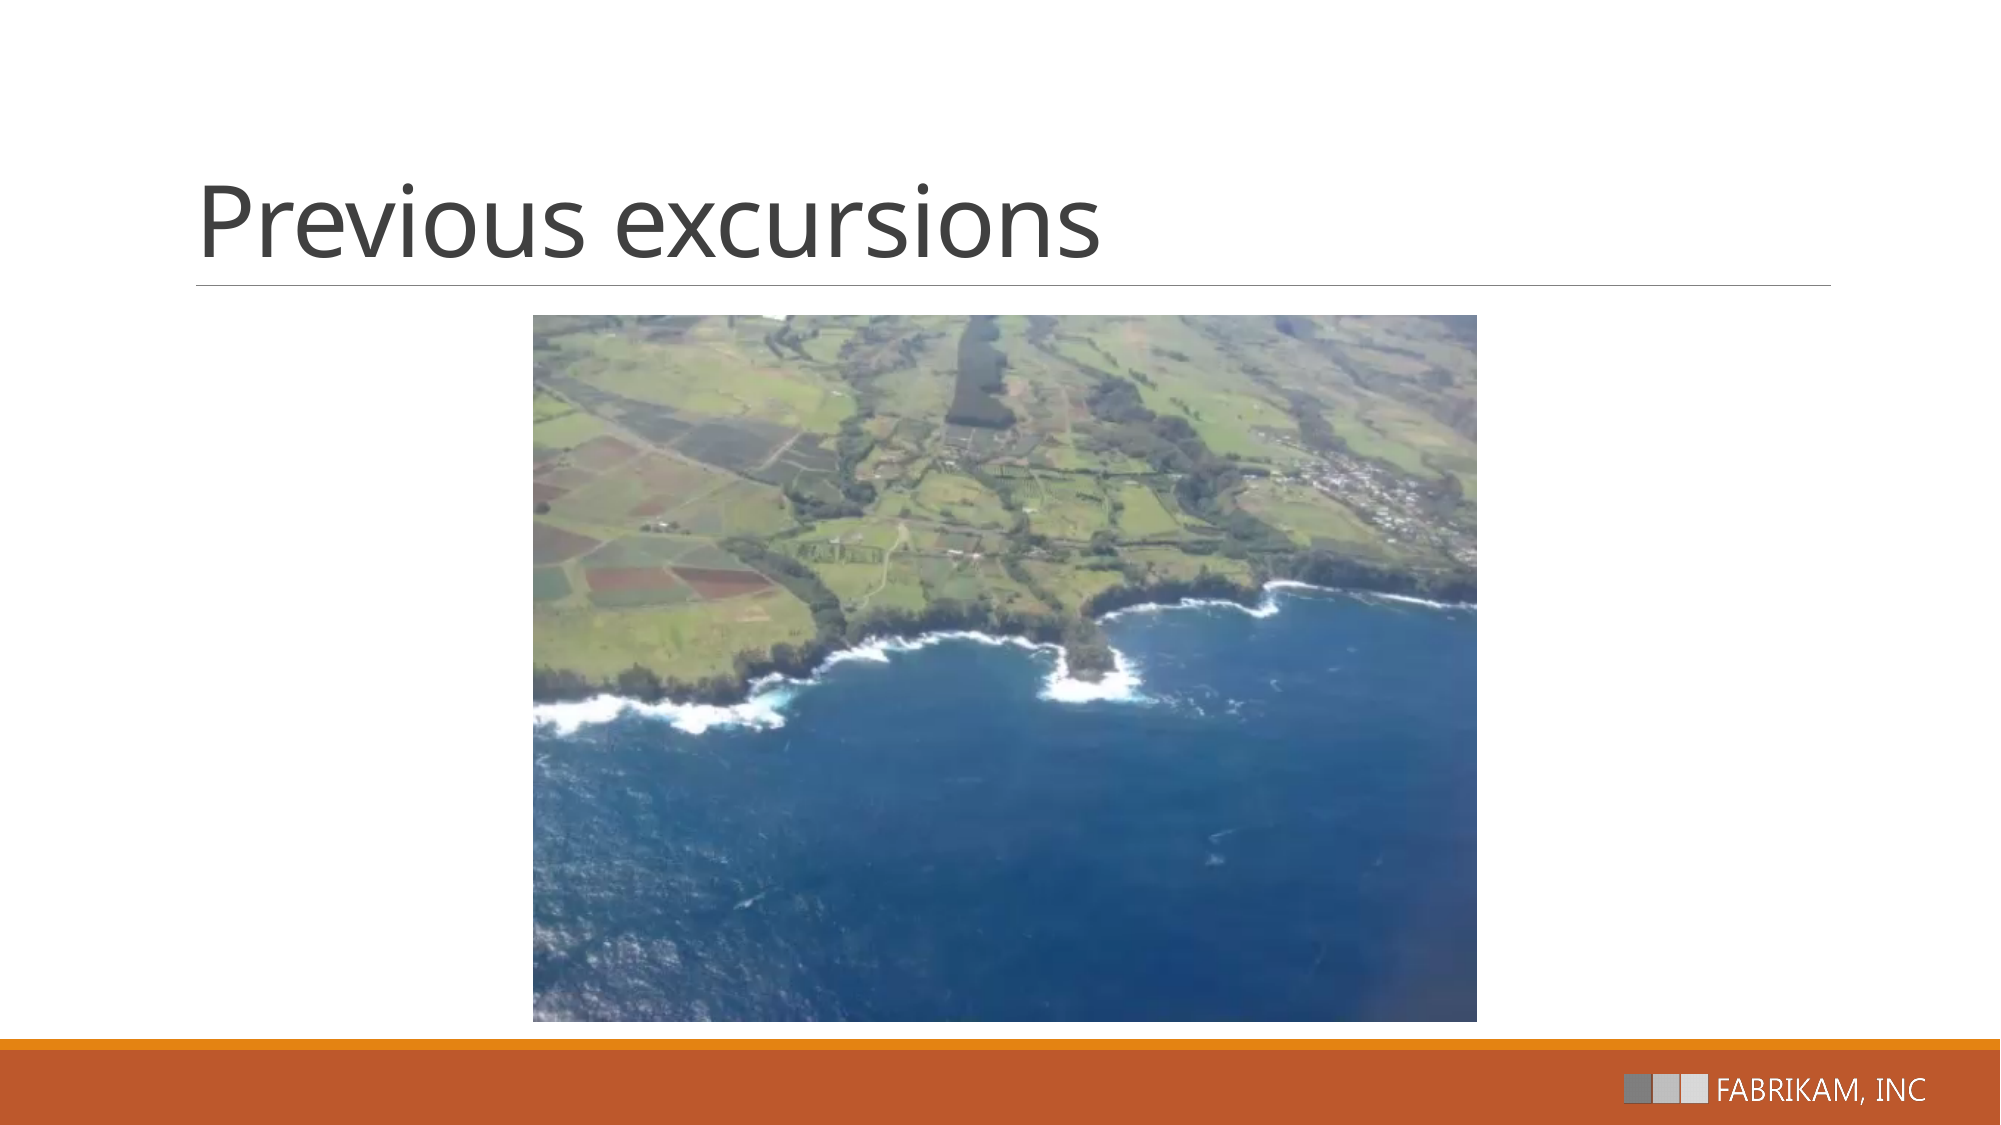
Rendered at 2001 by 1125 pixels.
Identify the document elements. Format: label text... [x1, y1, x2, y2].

picture [1624, 1074, 1925, 1105]
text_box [532, 314, 1478, 1024]
title Previous excursions [180, 47, 1830, 285]
